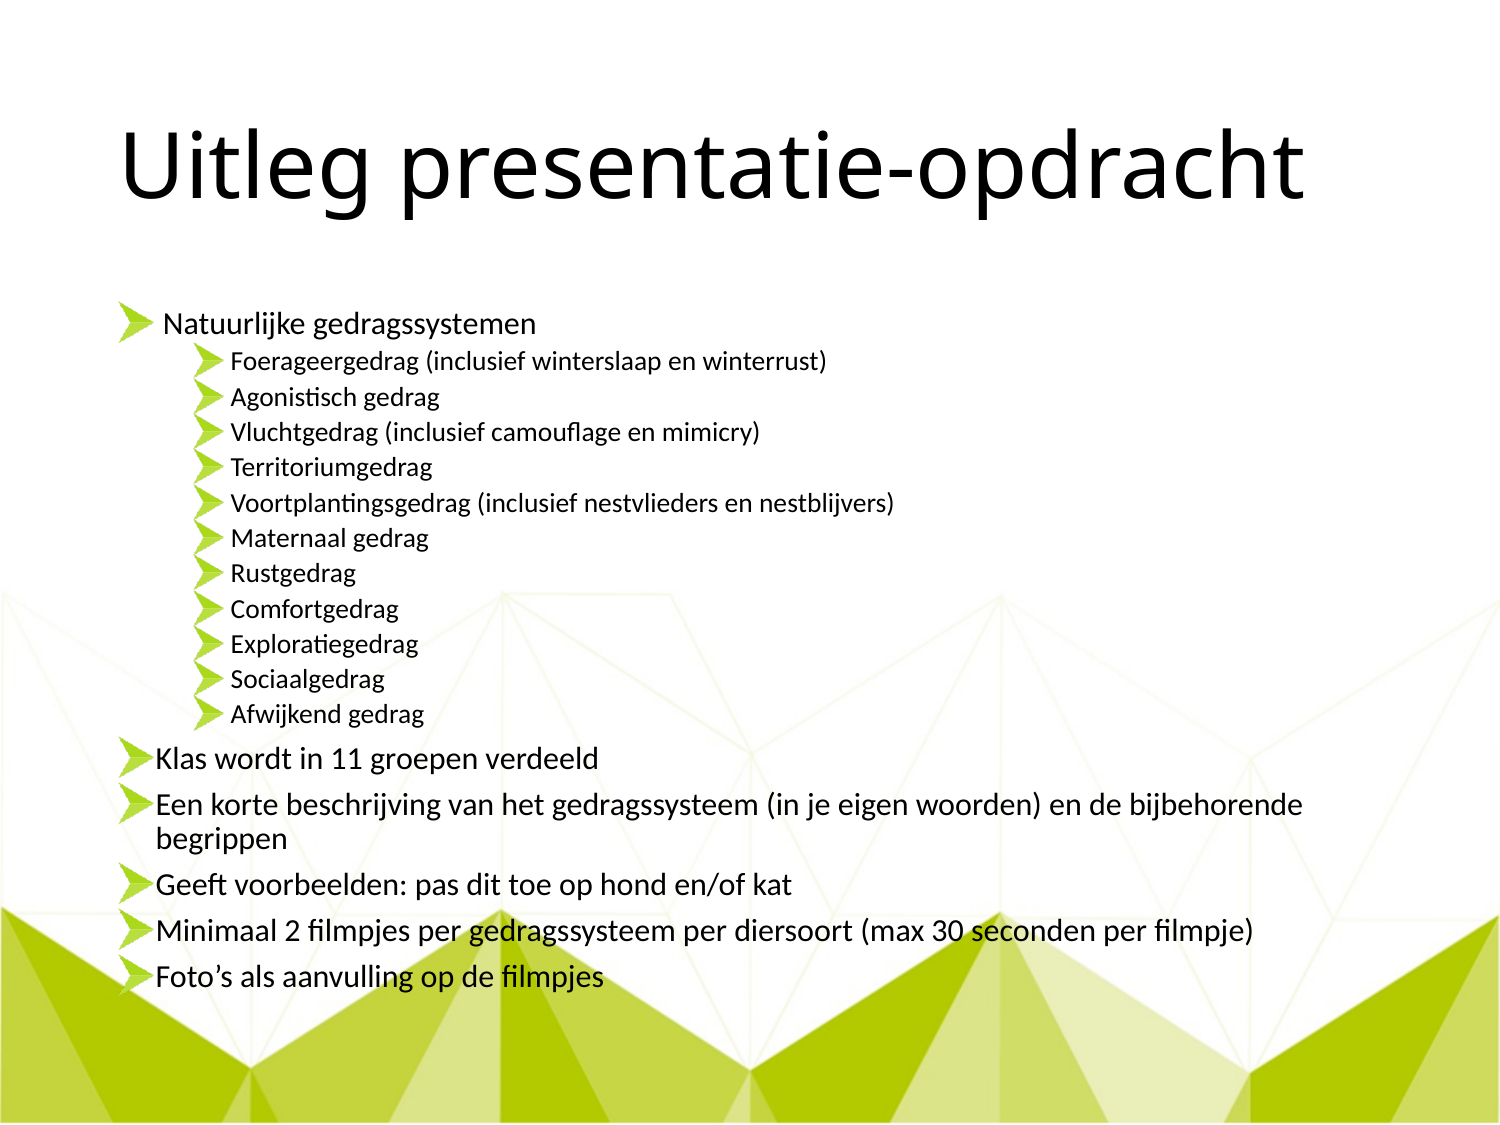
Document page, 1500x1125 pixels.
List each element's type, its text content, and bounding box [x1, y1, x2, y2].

title Uitleg presentatie-opdracht [103, 59, 1397, 278]
list Natuurlijke gedragssystemen Foerageergedrag (inclusief winterslaap en winterrust) Agonistisch gedrag Vluchtgedrag (inclusief camouflage en mimicry) Territoriumgedrag Voortplantingsgedrag (inclusief nestvlieders en nestblijvers) Maternaal gedrag Rustgedrag Comfortgedrag Exploratiegedrag Sociaalgedrag Afwijkend gedrag Klas wordt in 11 groepen verdeeld Een korte beschrijving van het gedragssysteem (in je eigen woorden) en de bijbehorende begrippen Geeft voorbeelden: pas dit toe op hond en/of kat Minimaal 2 filmpjes per gedragssysteem per diersoort (max 30 seconden per filmpje) Foto’s als aanvulling op de filmpjes [103, 299, 1397, 1014]
picture [0, 0, 1500, 1125]
